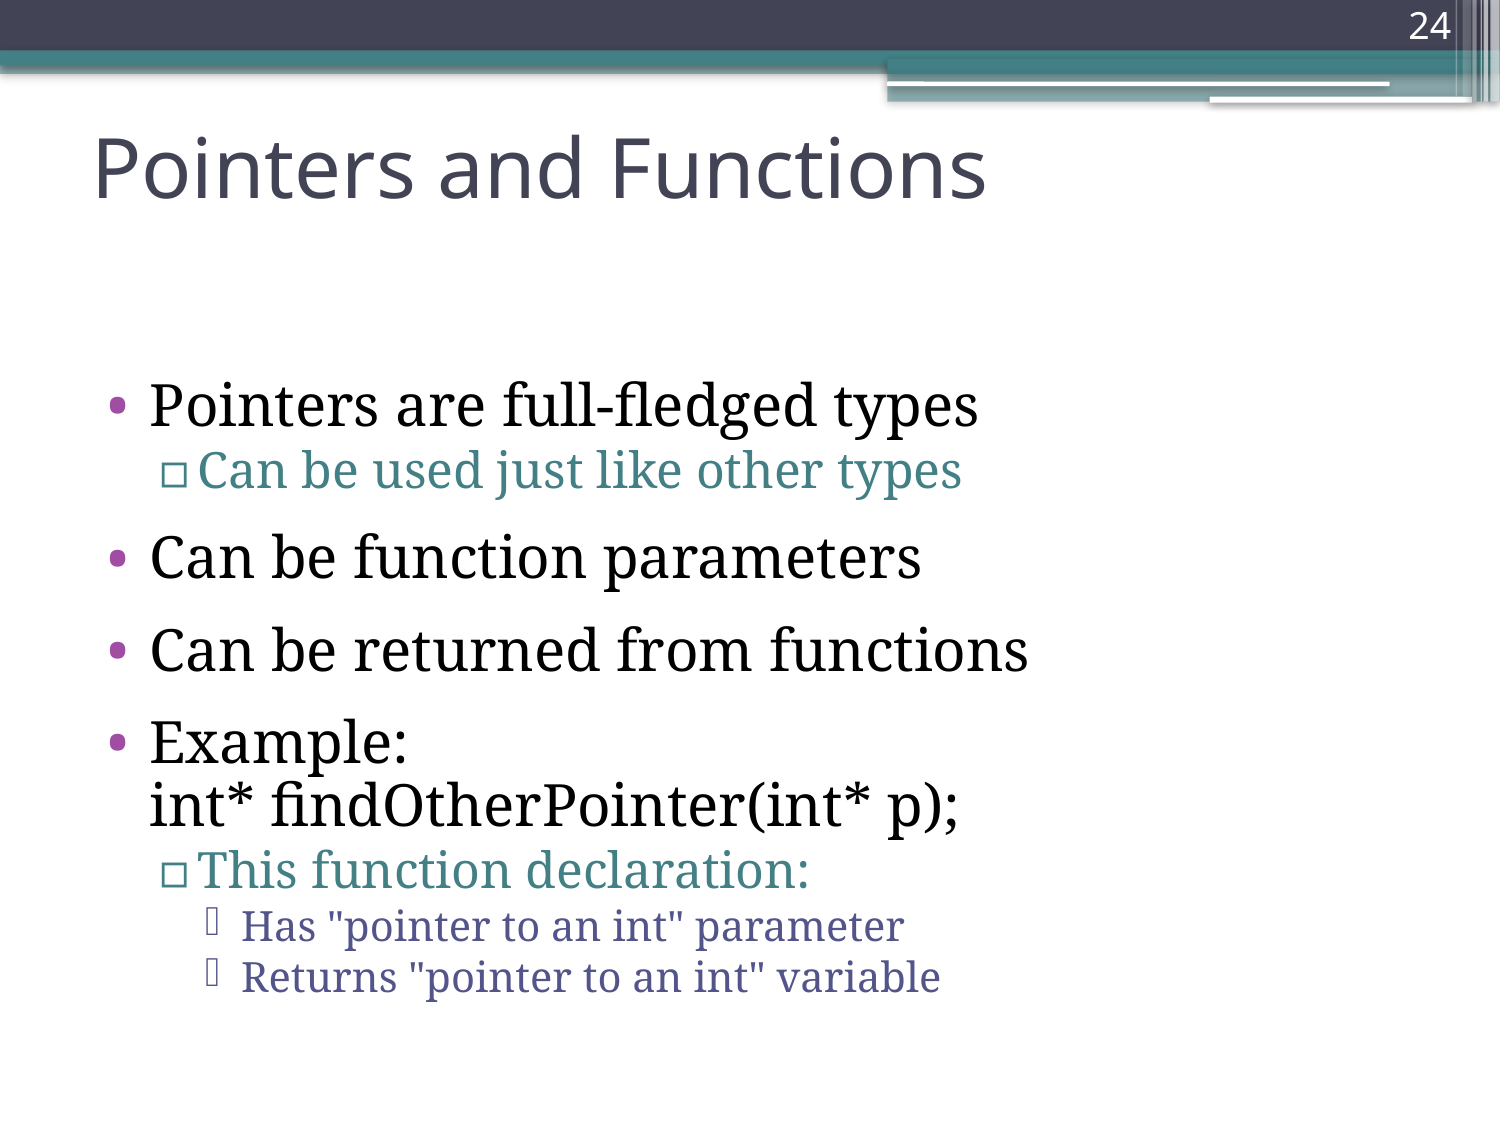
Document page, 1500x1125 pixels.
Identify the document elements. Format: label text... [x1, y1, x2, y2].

list Pointers are full-fledged types Can be used just like other types Can be function parameters Can be returned from functions Example: int* findOtherPointer(int* p); This function declaration: Has "pointer to an int" parameter Returns "pointer to an int" variable [75, 368, 1425, 1079]
slide_number 24 [1341, 0, 1466, 61]
title Pointers and Functions [76, 78, 1427, 254]
